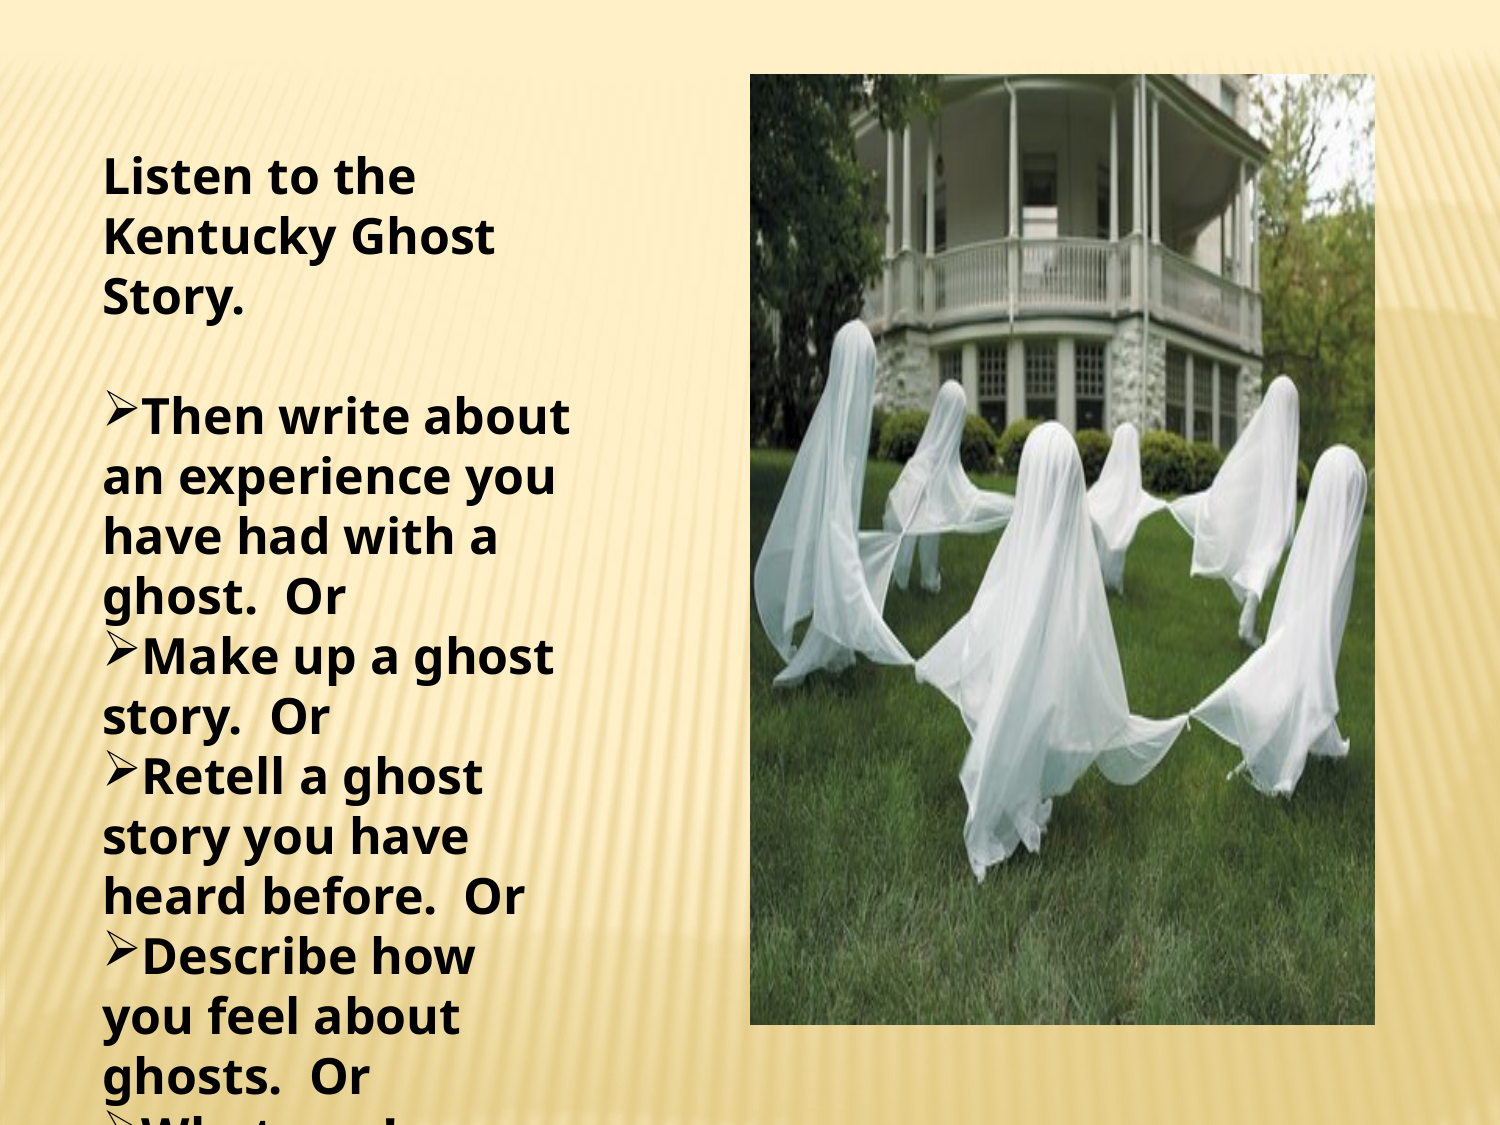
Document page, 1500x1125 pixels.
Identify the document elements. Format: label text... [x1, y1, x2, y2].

text_box Listen to the Kentucky Ghost Story. Then write about an experience you have had with a ghost. Or Make up a ghost story. Or Retell a ghost story you have heard before. Or Describe how you feel about ghosts. Or Whatever! [87, 137, 588, 1125]
picture [749, 74, 1376, 1026]
